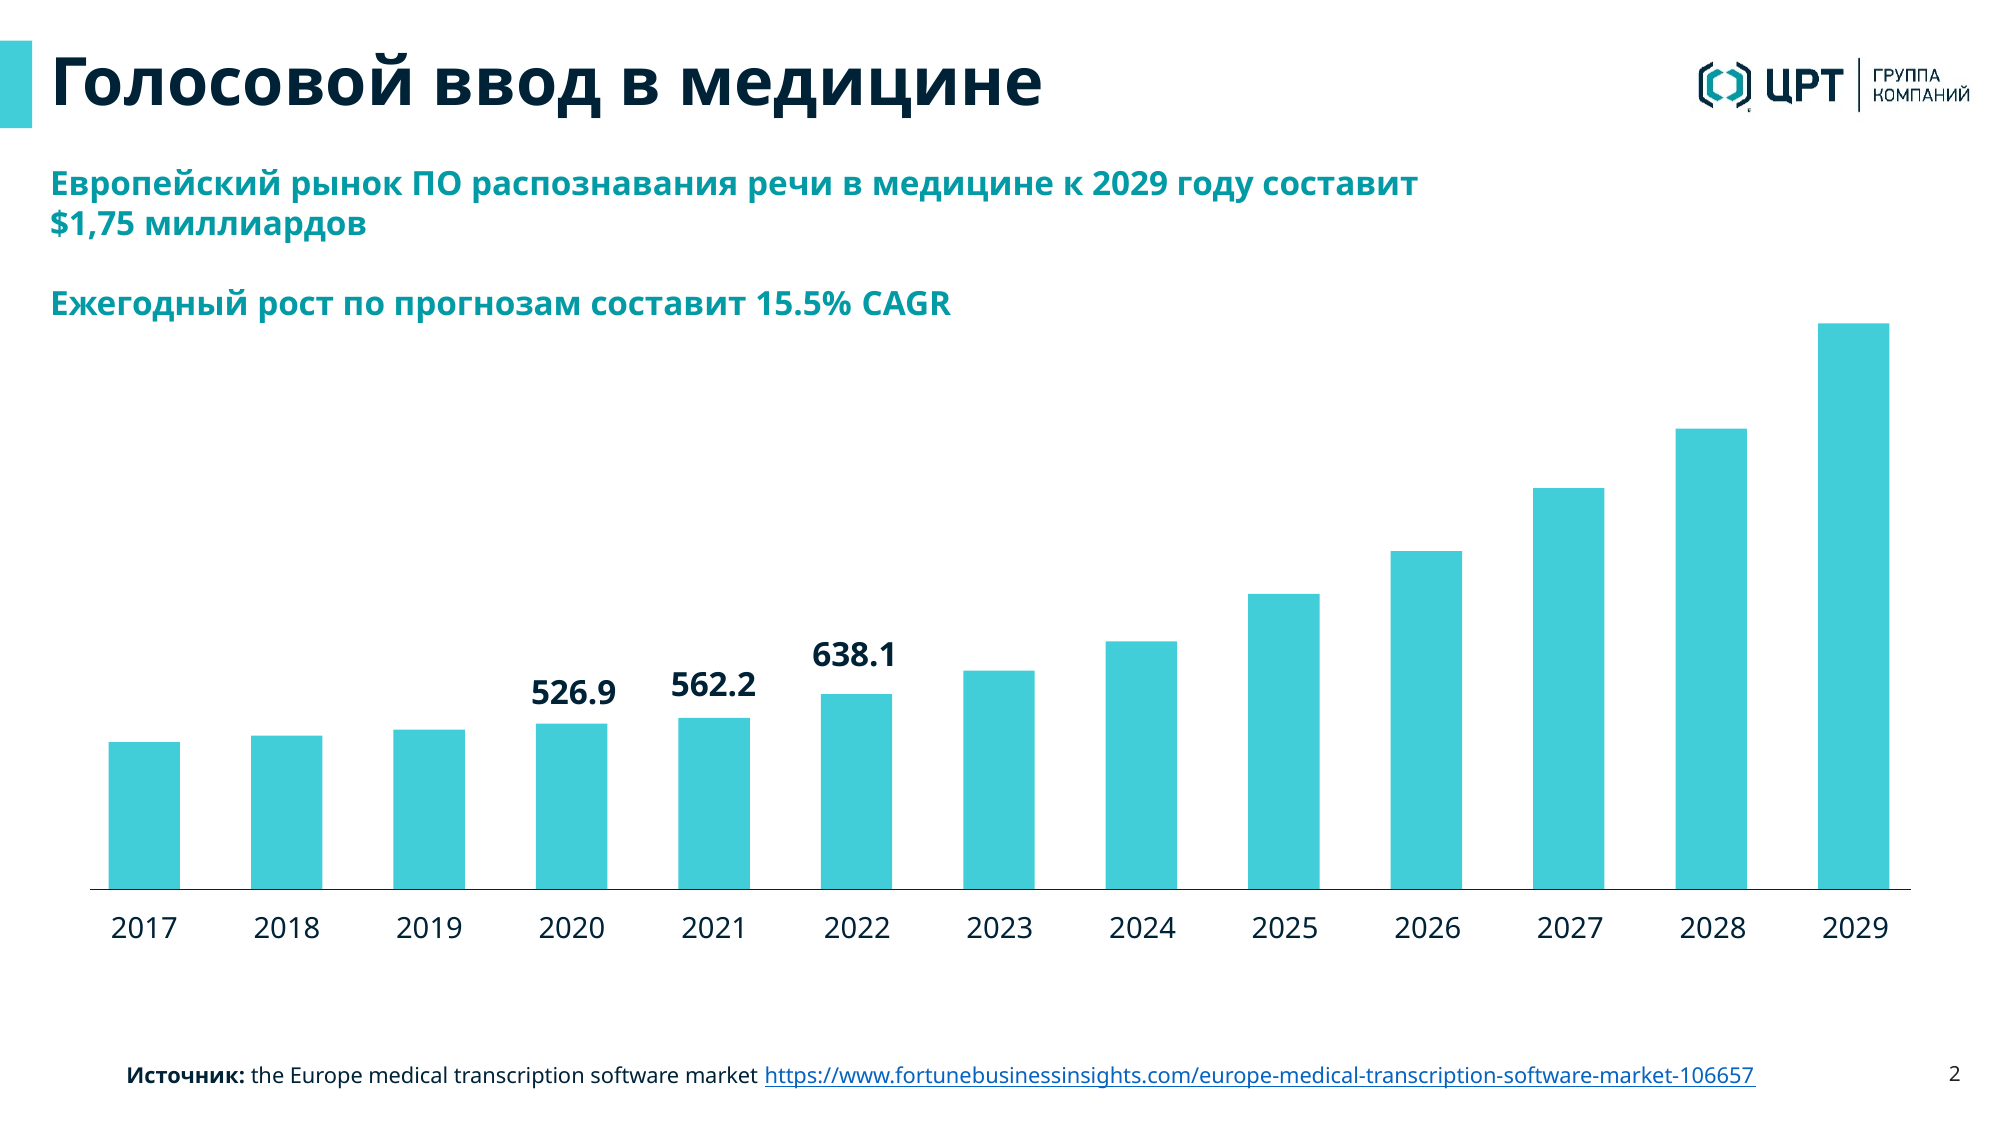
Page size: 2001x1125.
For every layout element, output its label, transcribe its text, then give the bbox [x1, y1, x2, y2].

title Голосовой ввод в медицине [35, 42, 1863, 129]
picture [1863, 45, 1976, 124]
text_box Источник: the Europe medical transcription software market https://www.fortunebusinessinsights.com/europe-medical-transcription-software-market-106657 [111, 1054, 1771, 1099]
text_box Европейский рынок ПО распознавания речи в медицине к 2029 году составит $1,75 миллиардов Ежегодный рост по прогнозам составит 15.5% CAGR [35, 154, 1459, 330]
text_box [80, 323, 1920, 953]
